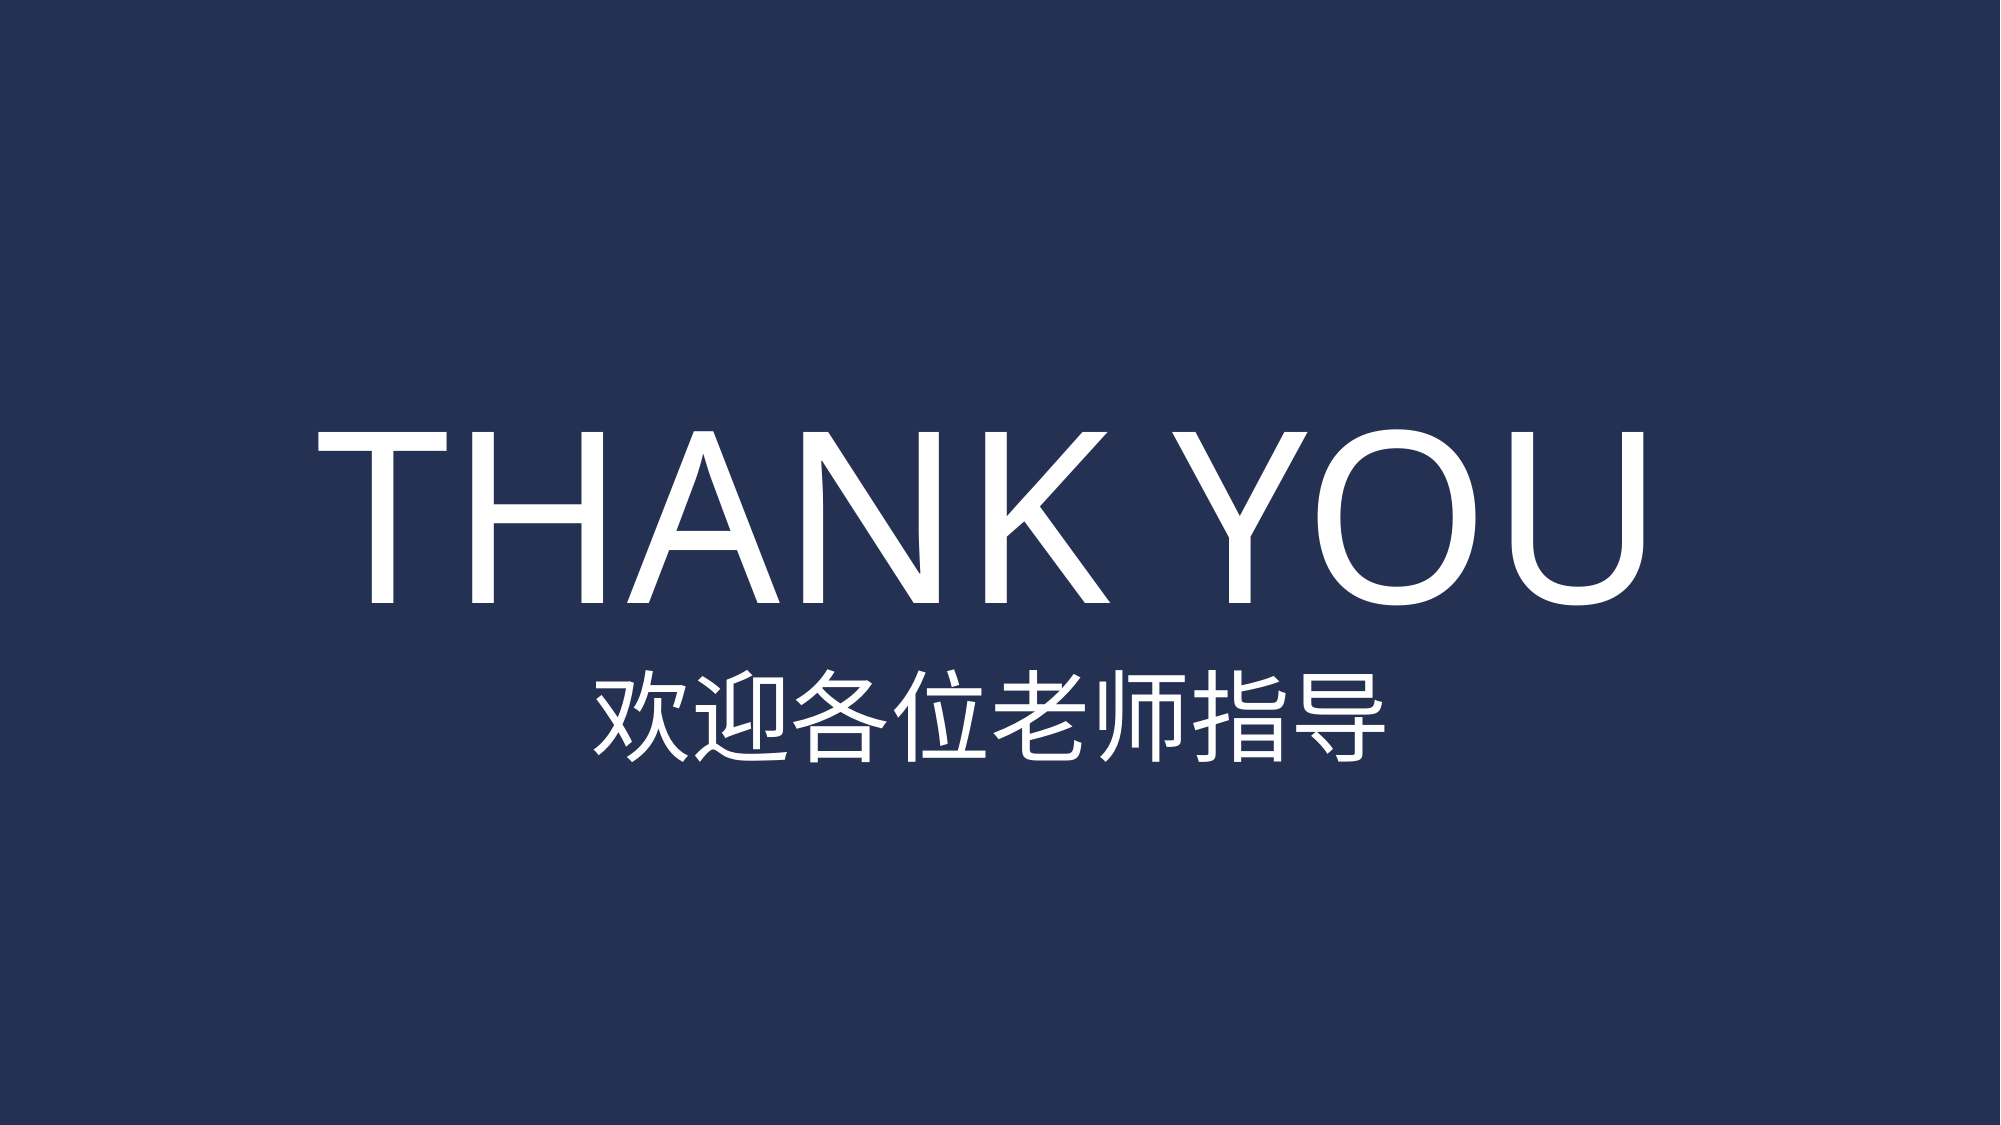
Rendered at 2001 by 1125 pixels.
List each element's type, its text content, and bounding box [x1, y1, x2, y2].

text_box THANK YOU [80, 356, 1902, 659]
text_box 欢迎各位老师指导 [382, 659, 1600, 782]
